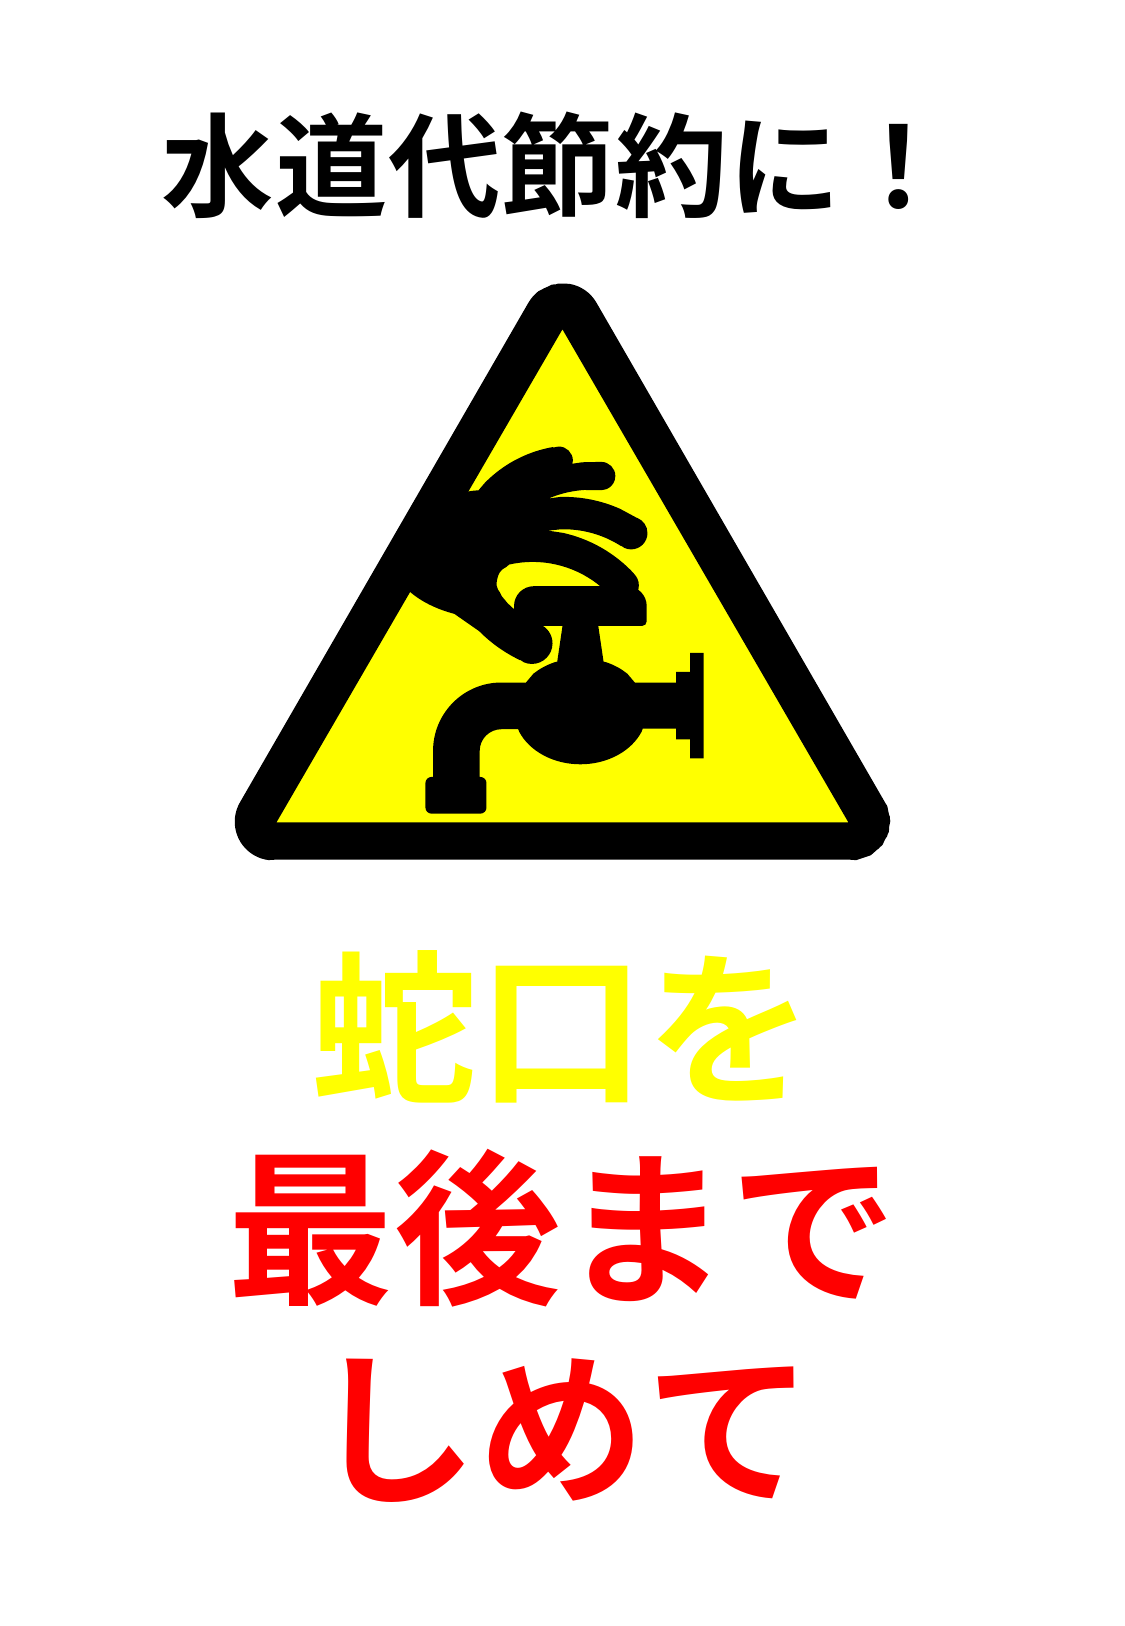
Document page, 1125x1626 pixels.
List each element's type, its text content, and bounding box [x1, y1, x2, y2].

text_box 水道代節約に！ [0, 88, 1125, 239]
text_box 蛇口を 最後まで しめて [0, 917, 1125, 1533]
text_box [235, 284, 890, 860]
